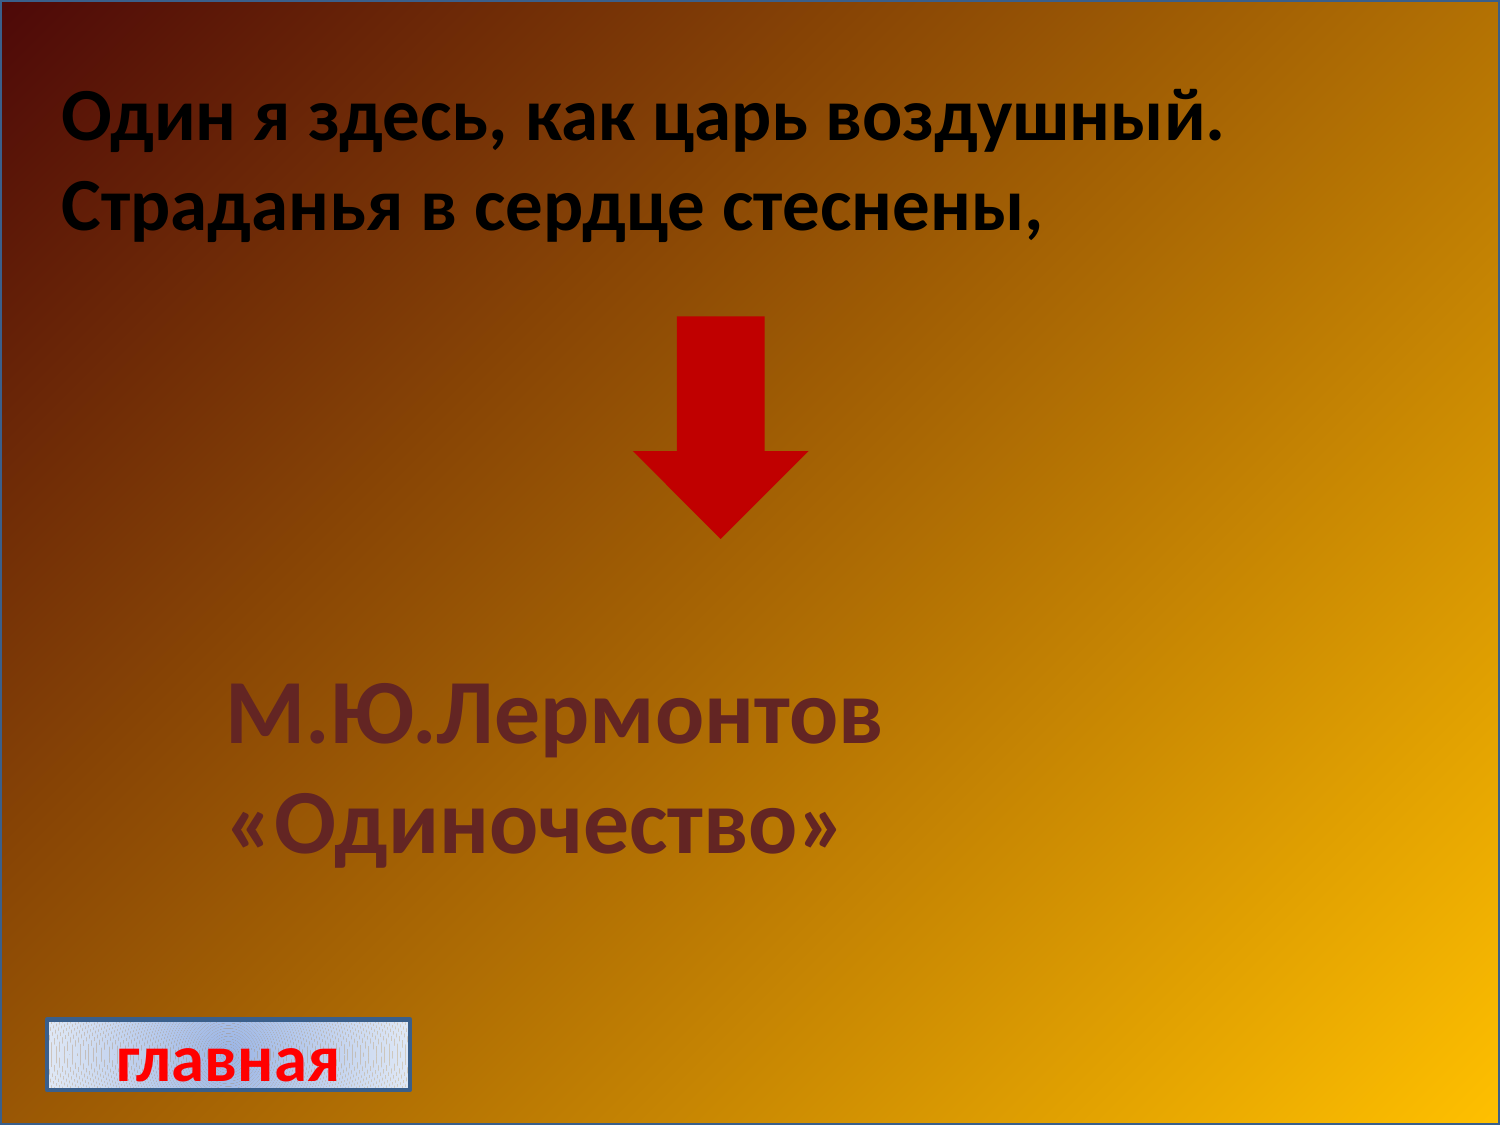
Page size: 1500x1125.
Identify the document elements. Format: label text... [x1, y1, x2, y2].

text_box главная [45, 1017, 412, 1092]
text_box [630, 314, 811, 542]
text_box Один я здесь, как царь воздушный. Страданья в сердце стеснены, [46, 58, 1418, 299]
text_box [0, 0, 1500, 1125]
text_box М.Ю.Лермонтов «Одиночество» [210, 644, 1278, 880]
